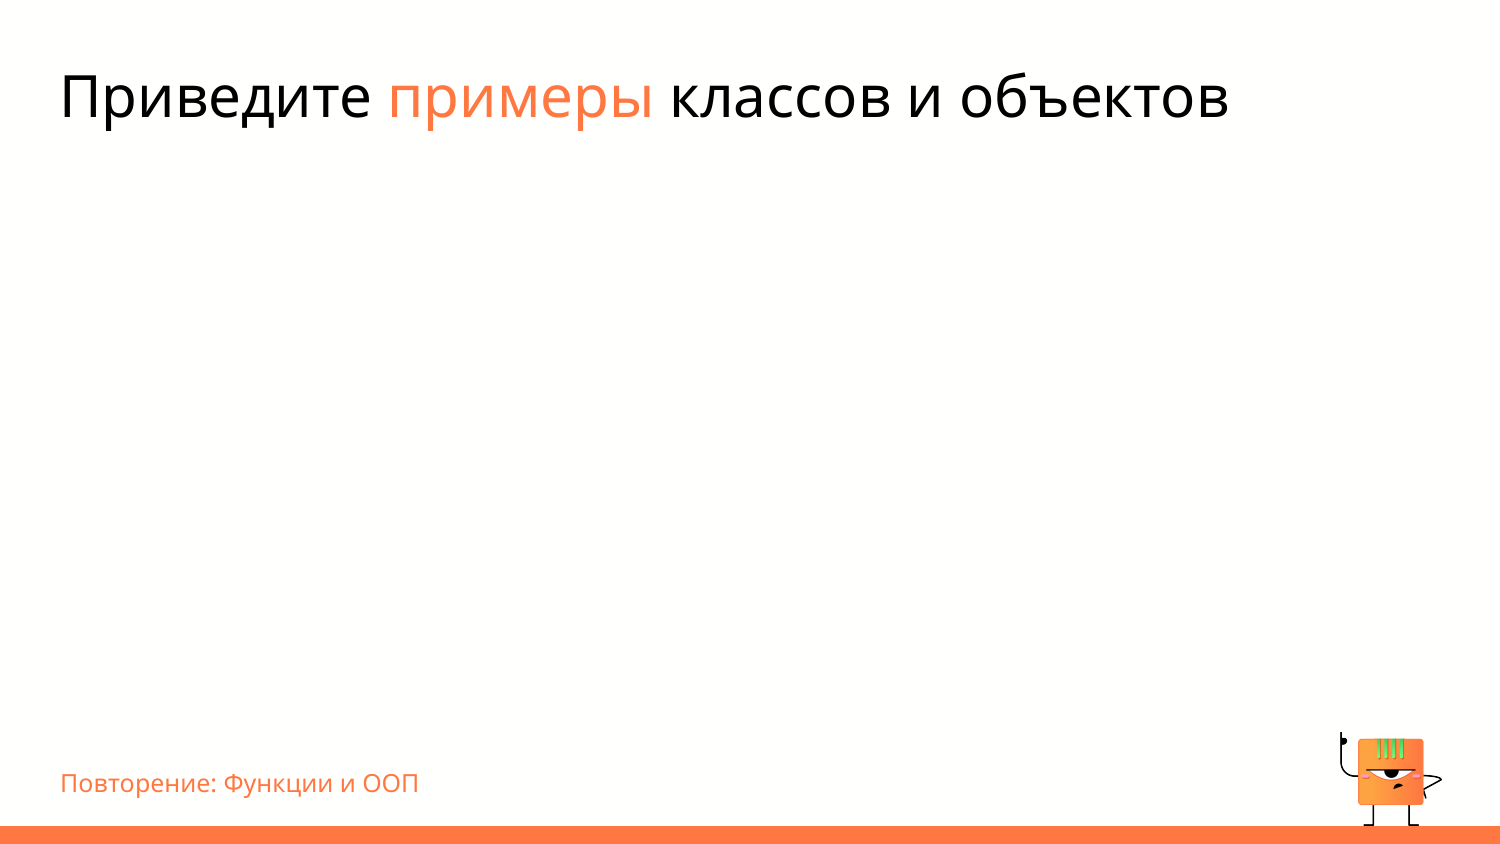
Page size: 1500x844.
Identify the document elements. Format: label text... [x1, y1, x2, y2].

subtitle Повторение: Функции и ООП [60, 767, 1233, 813]
title Приведите примеры классов и объектов [59, 59, 1441, 150]
picture [1339, 732, 1442, 826]
